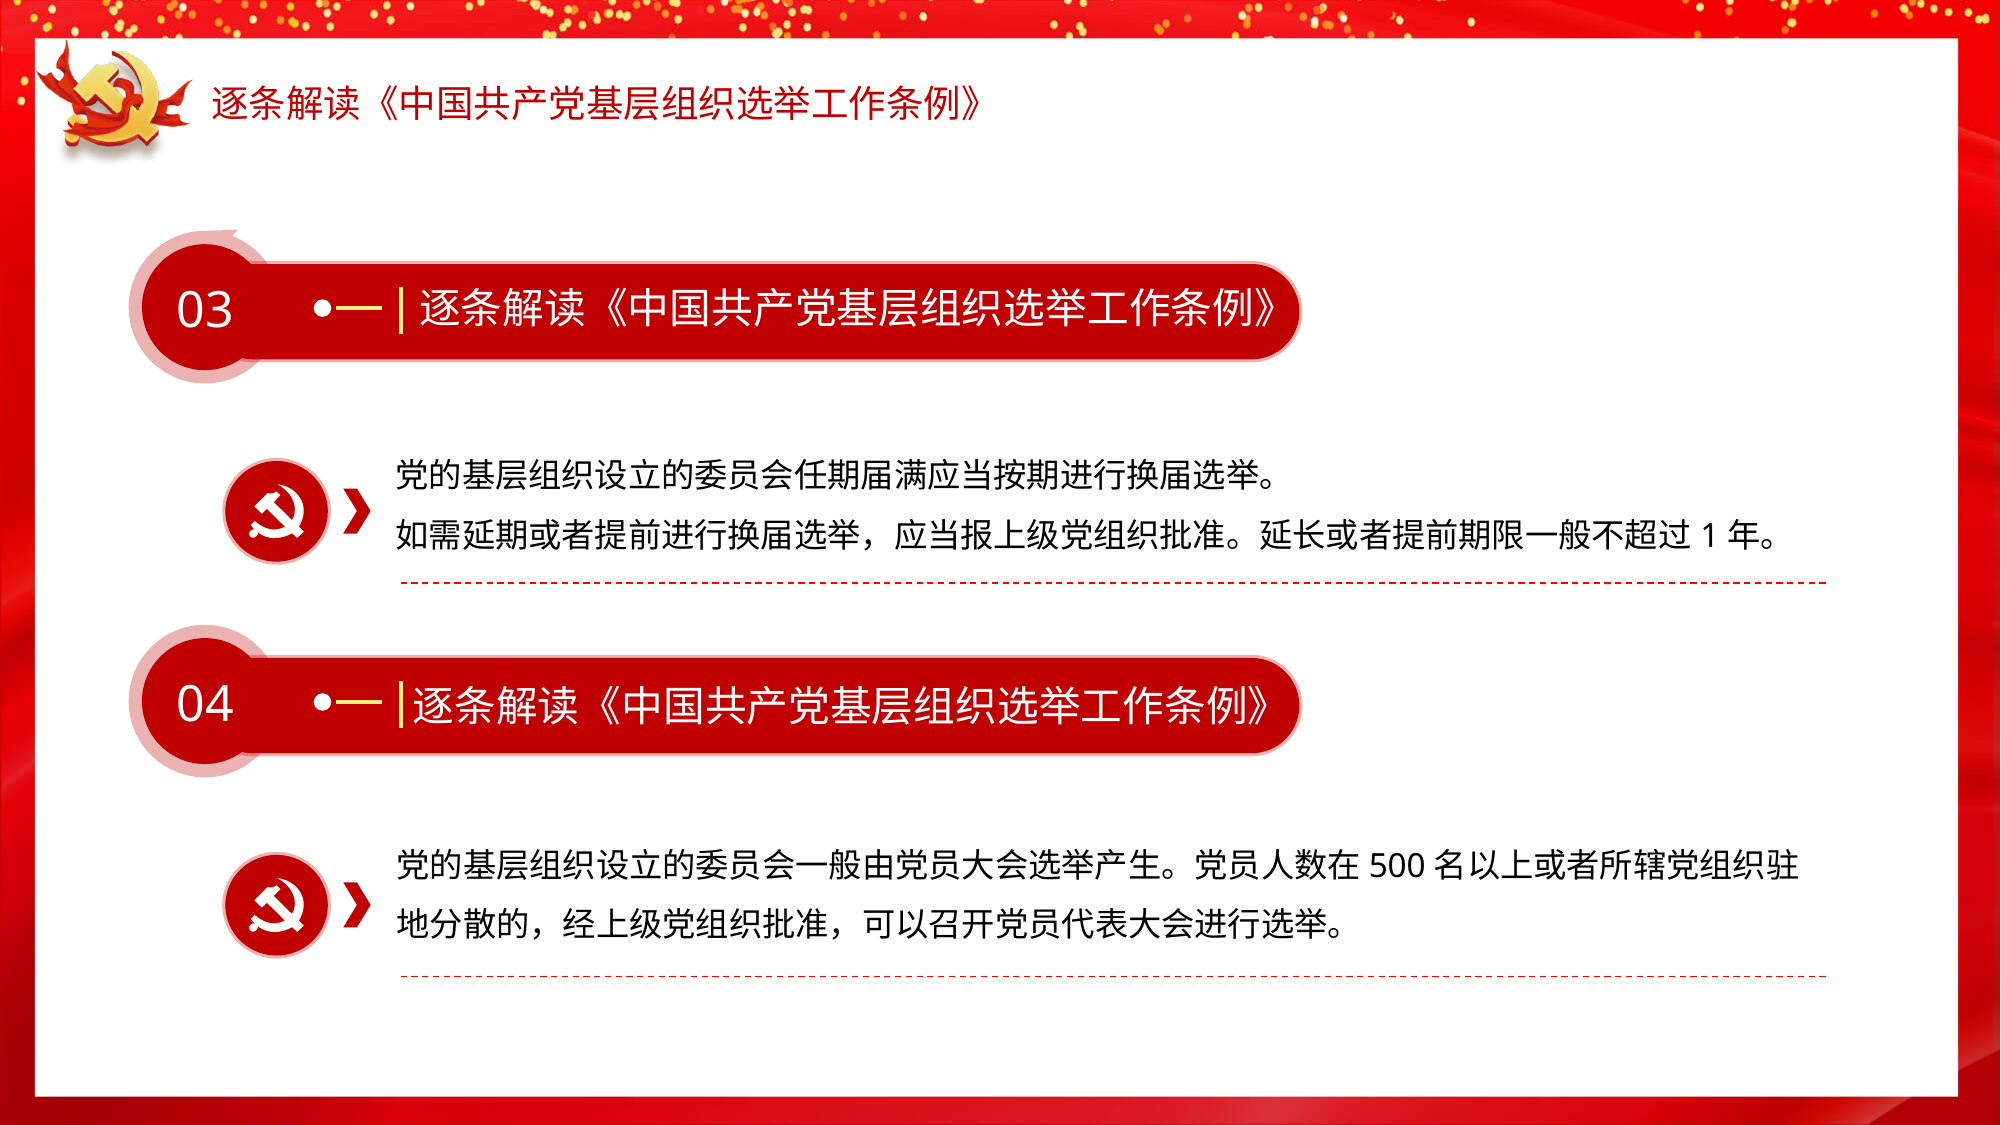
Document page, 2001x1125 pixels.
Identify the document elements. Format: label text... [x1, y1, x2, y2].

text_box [225, 854, 328, 956]
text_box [141, 244, 1315, 371]
picture [0, 0, 2000, 1125]
text_box 党的基层组织设立的委员会一般由党员大会选举产生。党员人数在500名以上或者所辖党组织驻地分散的，经上级党组织批准，可以召开党员代表大会进行选举。 [381, 816, 1844, 951]
text_box 逐条解读《中国共产党基层组织选举工作条例》 [196, 72, 1014, 132]
text_box 党的基层组织设立的委员会任期届满应当按期进行换届选举。 如需延期或者提前进行换届选举，应当报上级党组织批准。延长或者提前期限一般不超过1年。 [380, 426, 1843, 562]
text_box [343, 882, 371, 928]
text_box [141, 638, 1308, 765]
text_box [34, 37, 1959, 1098]
text_box [343, 488, 371, 534]
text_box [225, 460, 328, 562]
